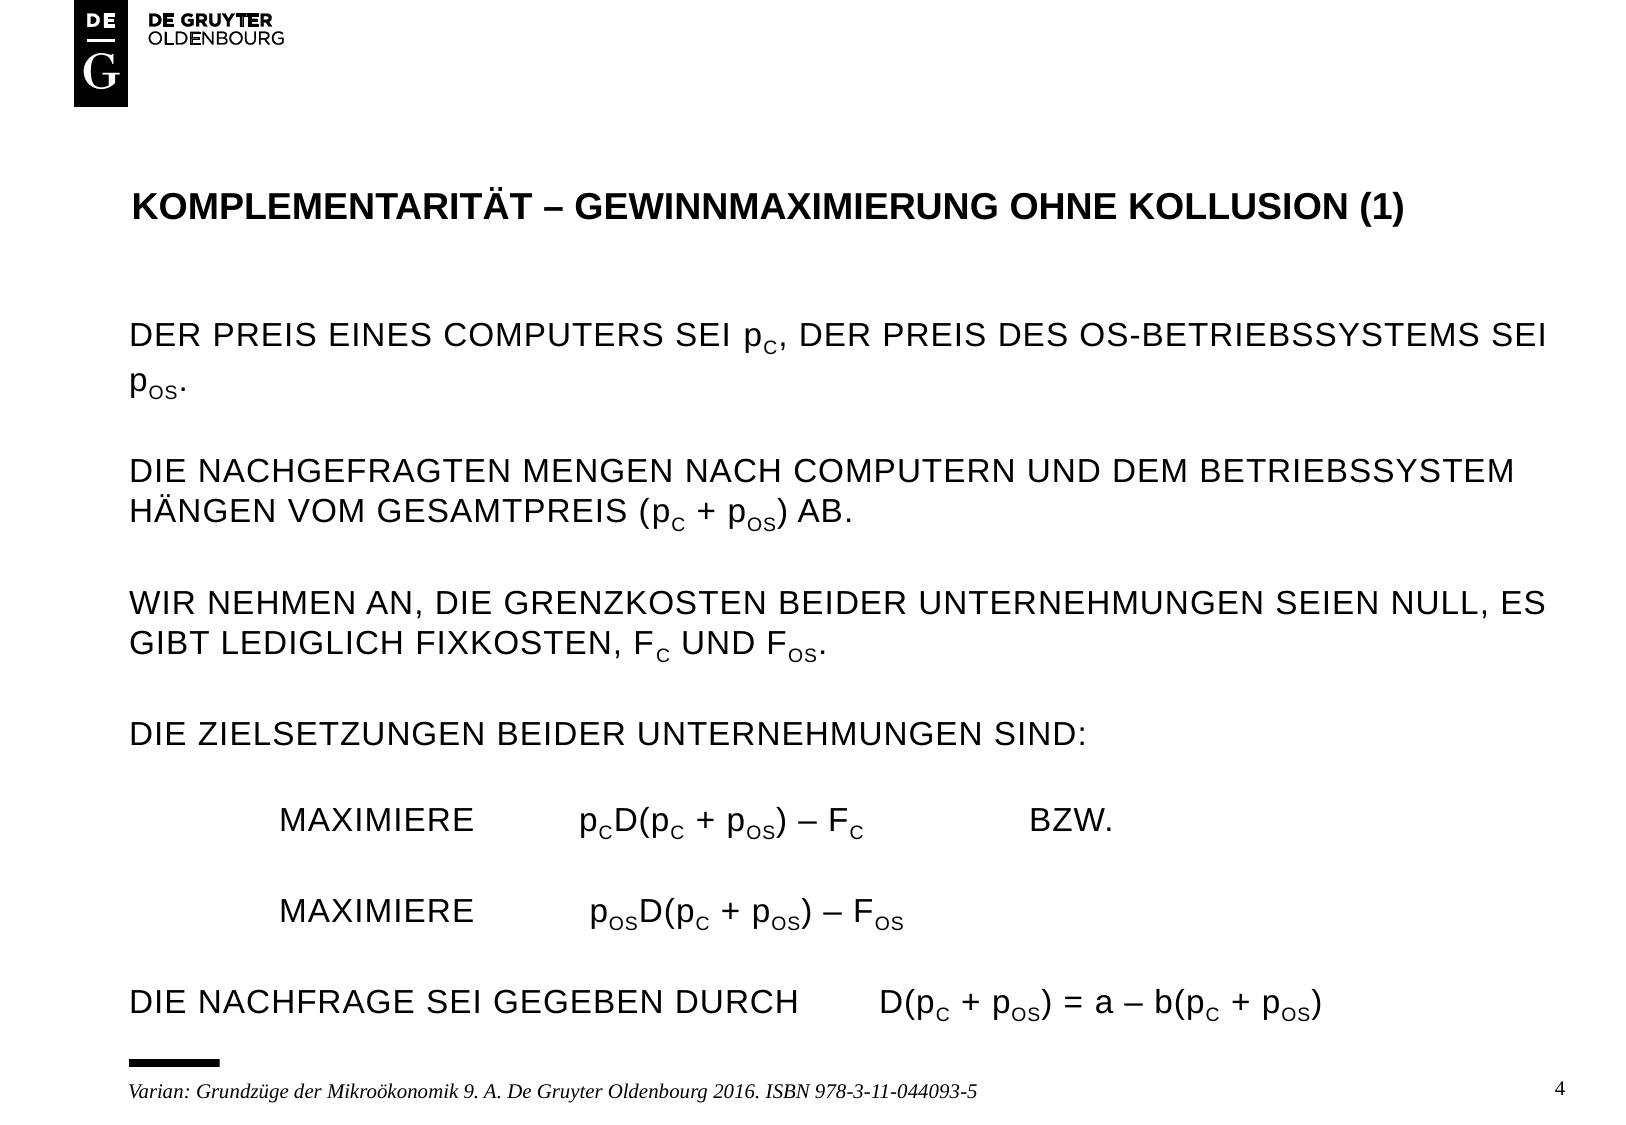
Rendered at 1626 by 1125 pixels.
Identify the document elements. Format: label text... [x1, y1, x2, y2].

slide_number 4 [1554, 1074, 1614, 1104]
title Komplementarität – Gewinnmaximierung ohne kollusion (1) [131, 181, 1558, 237]
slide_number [128, 1077, 1539, 1108]
list Der preis eines computers sei pc, der preis des os-Betriebssystems sei pos. Die nachgefragten mengen nach computern und dem betriebssystem hängen vom gesamtpreis (pc + pos) ab. Wir nehmen an, die grenzkosten beider unternehmungen seien null, es gibt lediglich fixkosten, Fc und Fos. Die zielsetzungen beider unternehmungen sind: maximiere pcd(pc + pos) – Fc bzw. maximiere posd(pc + pos) – Fos Die nachfrage sei gegeben durch d(pc + pos) = a – b(pc + pos) [129, 313, 1556, 996]
